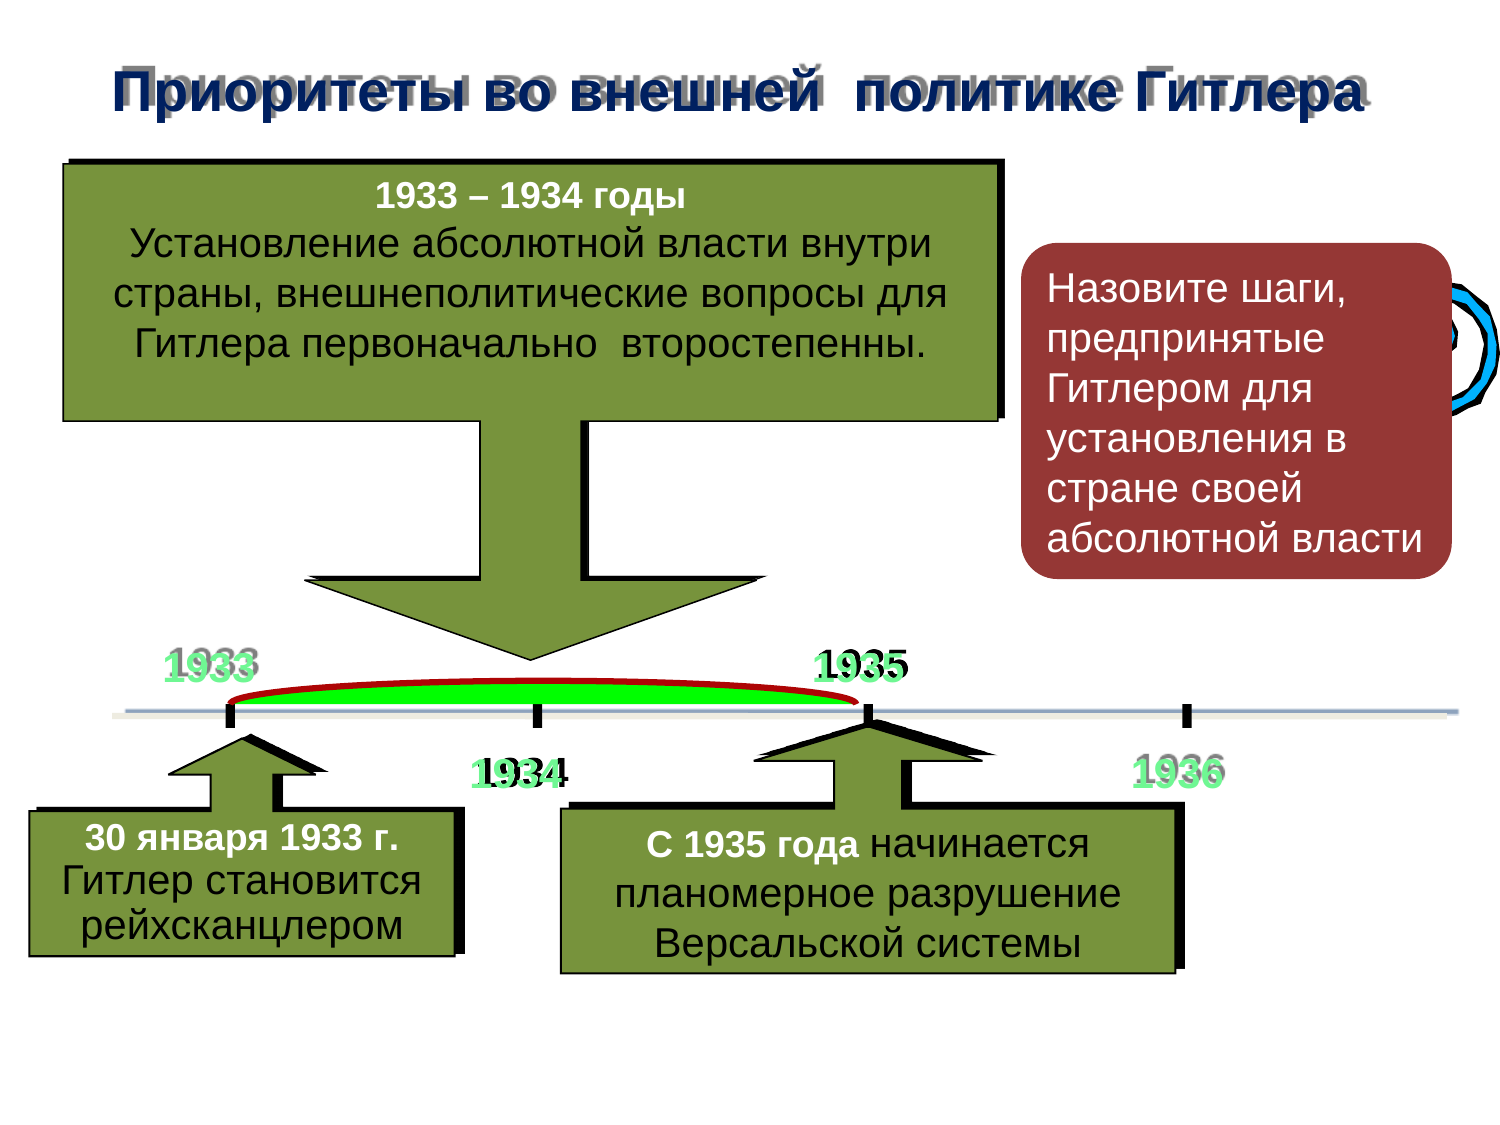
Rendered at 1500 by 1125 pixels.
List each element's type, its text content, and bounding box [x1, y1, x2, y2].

text_box 1934 [454, 739, 620, 805]
text_box 1936 [1116, 739, 1282, 805]
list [1358, 281, 1500, 421]
text_box 1933 [147, 633, 313, 699]
title Приоритеты во внешней политике Гитлера [33, 45, 1444, 132]
text_box 1933 – 1934 годы Установление абсолютной власти внутри страны, внешнеполитические вопросы для Гитлера первоначально второстепенны. [63, 163, 998, 661]
text_box 30 января 1933 г. Гитлер становится рейхсканцлером [29, 738, 455, 957]
text_box [230, 680, 857, 705]
text_box 1935 [797, 633, 963, 699]
text_box Назовите шаги, предпринятые Гитлером для установления в стране своей абсолютной власти [1021, 242, 1452, 580]
text_box С 1935 года начинается планомерное разрушение Версальской системы [560, 726, 1176, 974]
